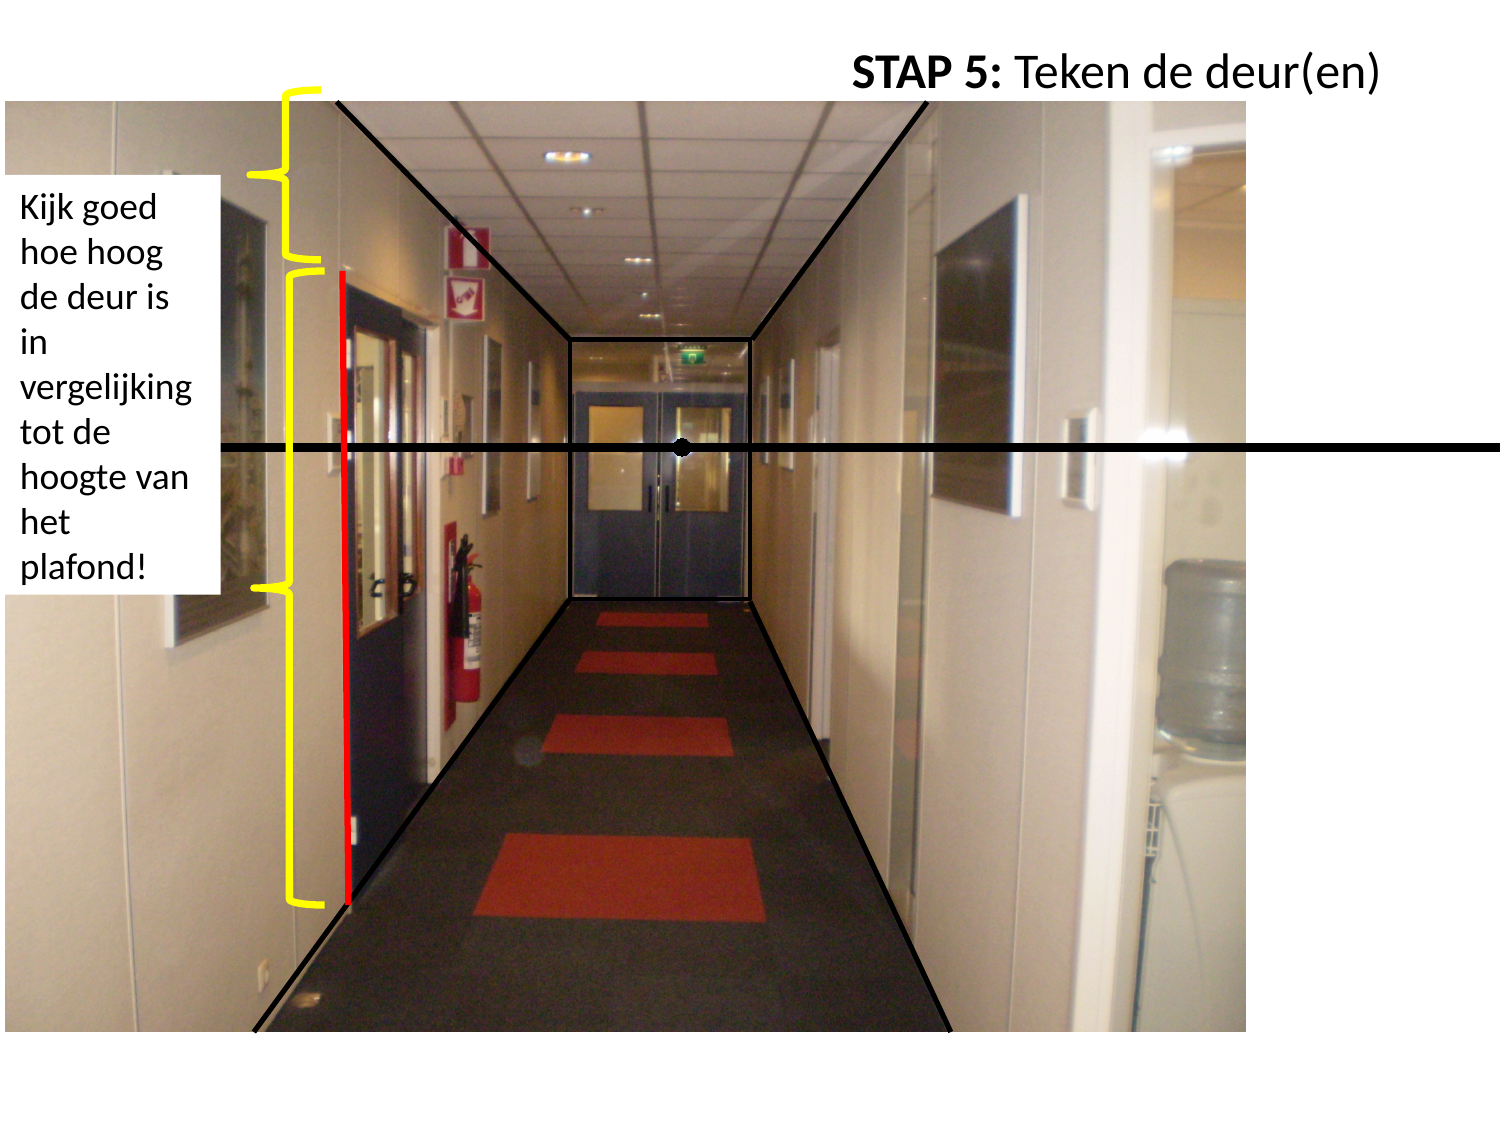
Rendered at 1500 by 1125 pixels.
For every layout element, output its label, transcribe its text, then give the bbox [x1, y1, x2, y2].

picture [349, 101, 1246, 447]
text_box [253, 599, 570, 1033]
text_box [342, 270, 349, 906]
picture [4, 101, 342, 1033]
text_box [336, 101, 570, 340]
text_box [749, 601, 951, 1033]
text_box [751, 101, 928, 340]
text_box STAP 5: Teken de deur(en) [761, 30, 1472, 106]
picture [349, 448, 1246, 1033]
text_box [284, 89, 321, 100]
